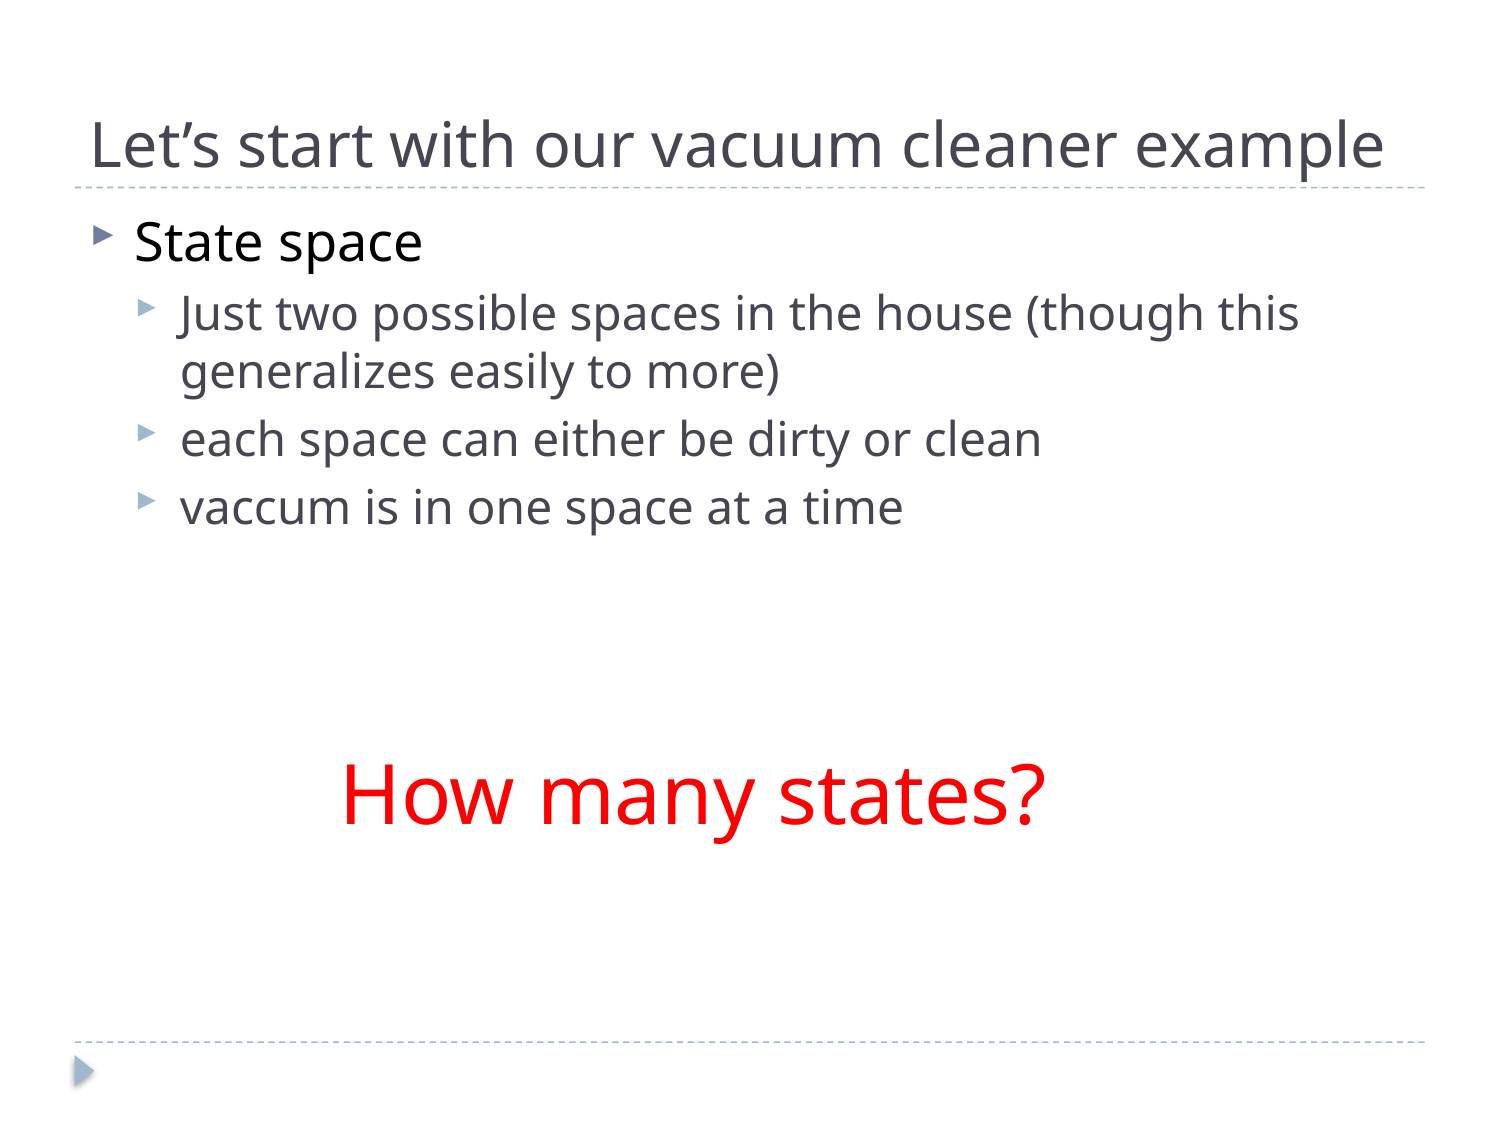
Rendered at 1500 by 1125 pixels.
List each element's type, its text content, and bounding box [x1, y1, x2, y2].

list State space Just two possible spaces in the house (though this generalizes easily to more) each space can either be dirty or clean vaccum is in one space at a time [75, 200, 1425, 600]
title Let’s start with our vacuum cleaner example [75, 24, 1425, 188]
text_box How many states? [324, 733, 1375, 849]
